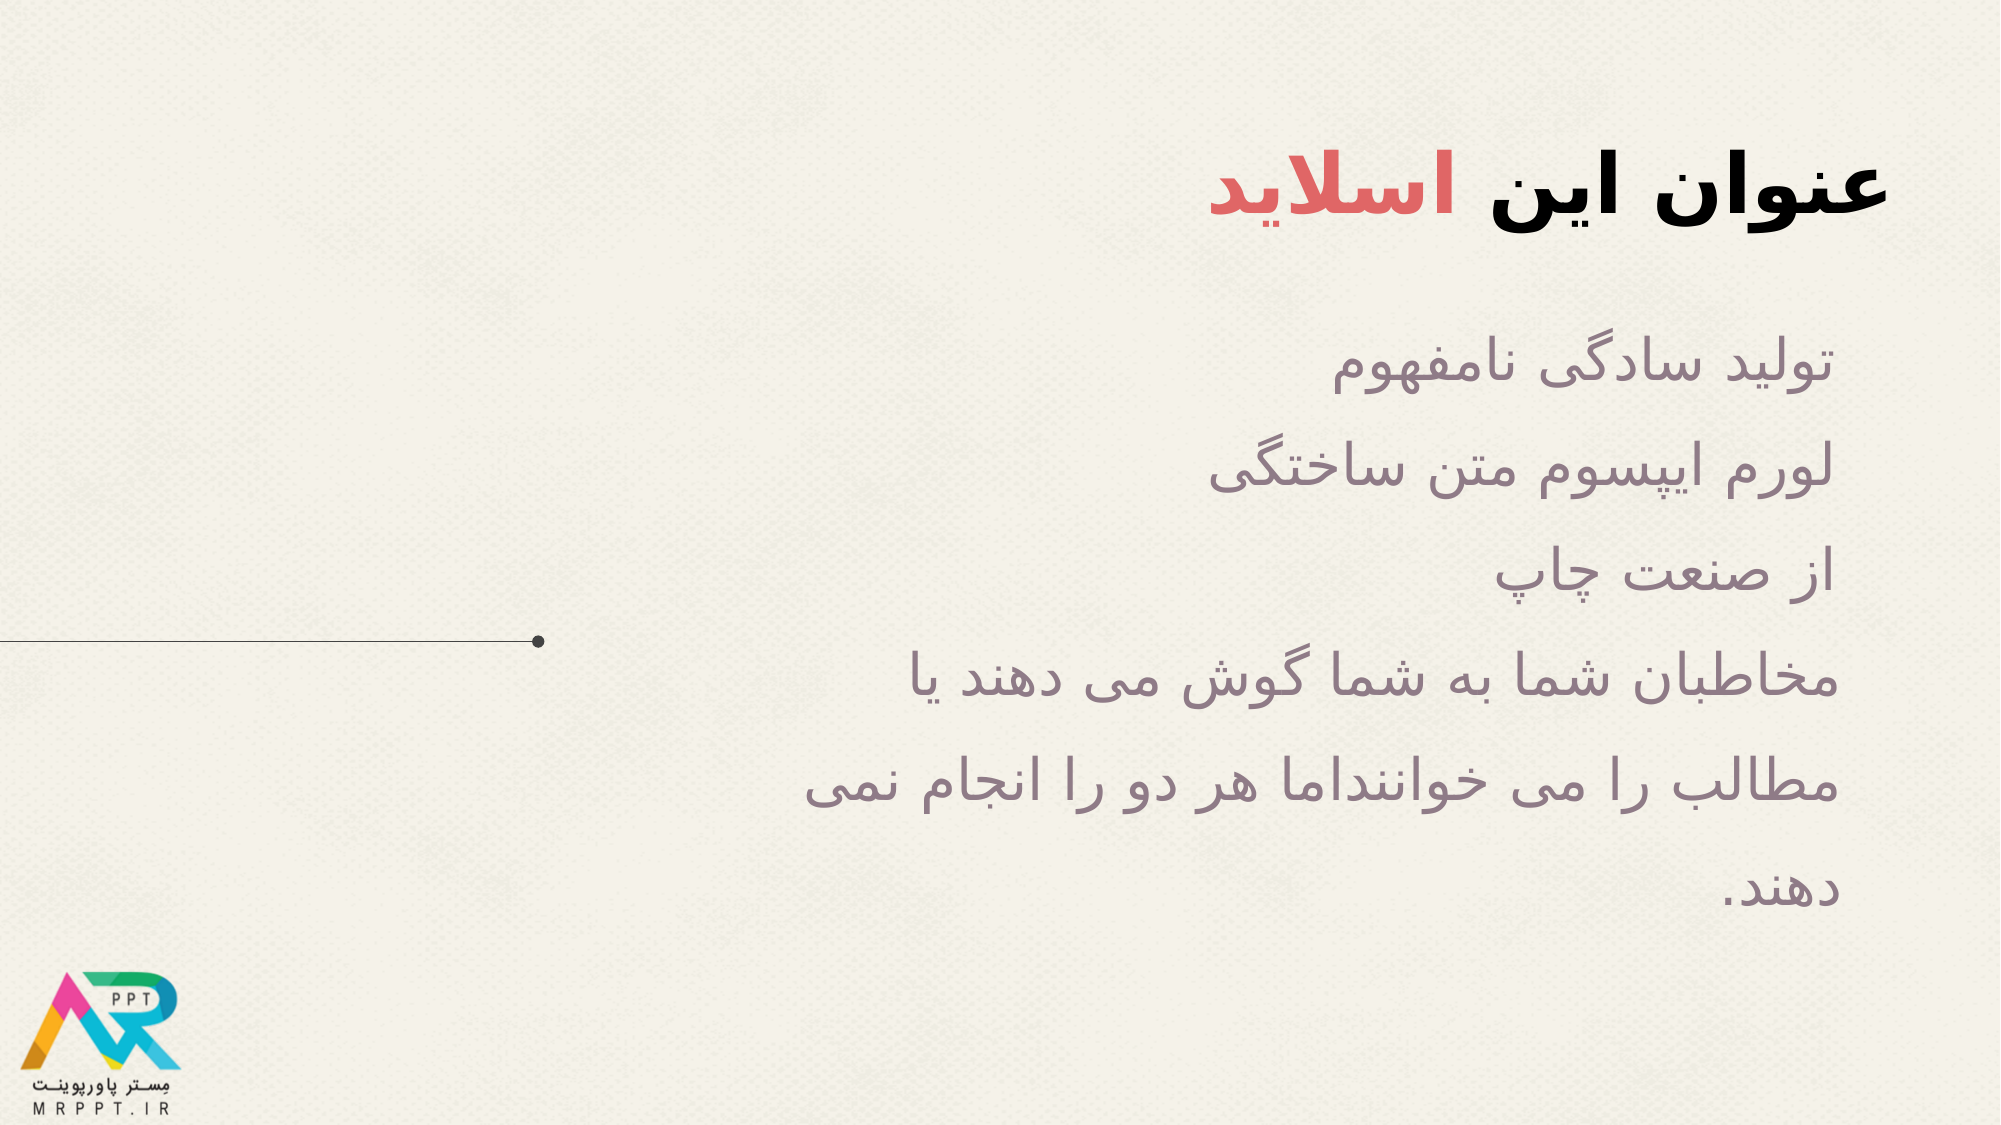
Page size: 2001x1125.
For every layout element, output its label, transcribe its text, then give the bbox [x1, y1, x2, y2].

text_box عنوان این اسلاید [820, 115, 1910, 273]
text_box تولید سادگی نامفهوم لورم ایپسوم متن ساختگی از صنعت چاپ مخاطبان شما به شما گوش می دهند یا مطالب را می خواننداما هر دو را انجام نمی دهند. [768, 272, 1858, 654]
picture [0, 0, 2001, 1125]
